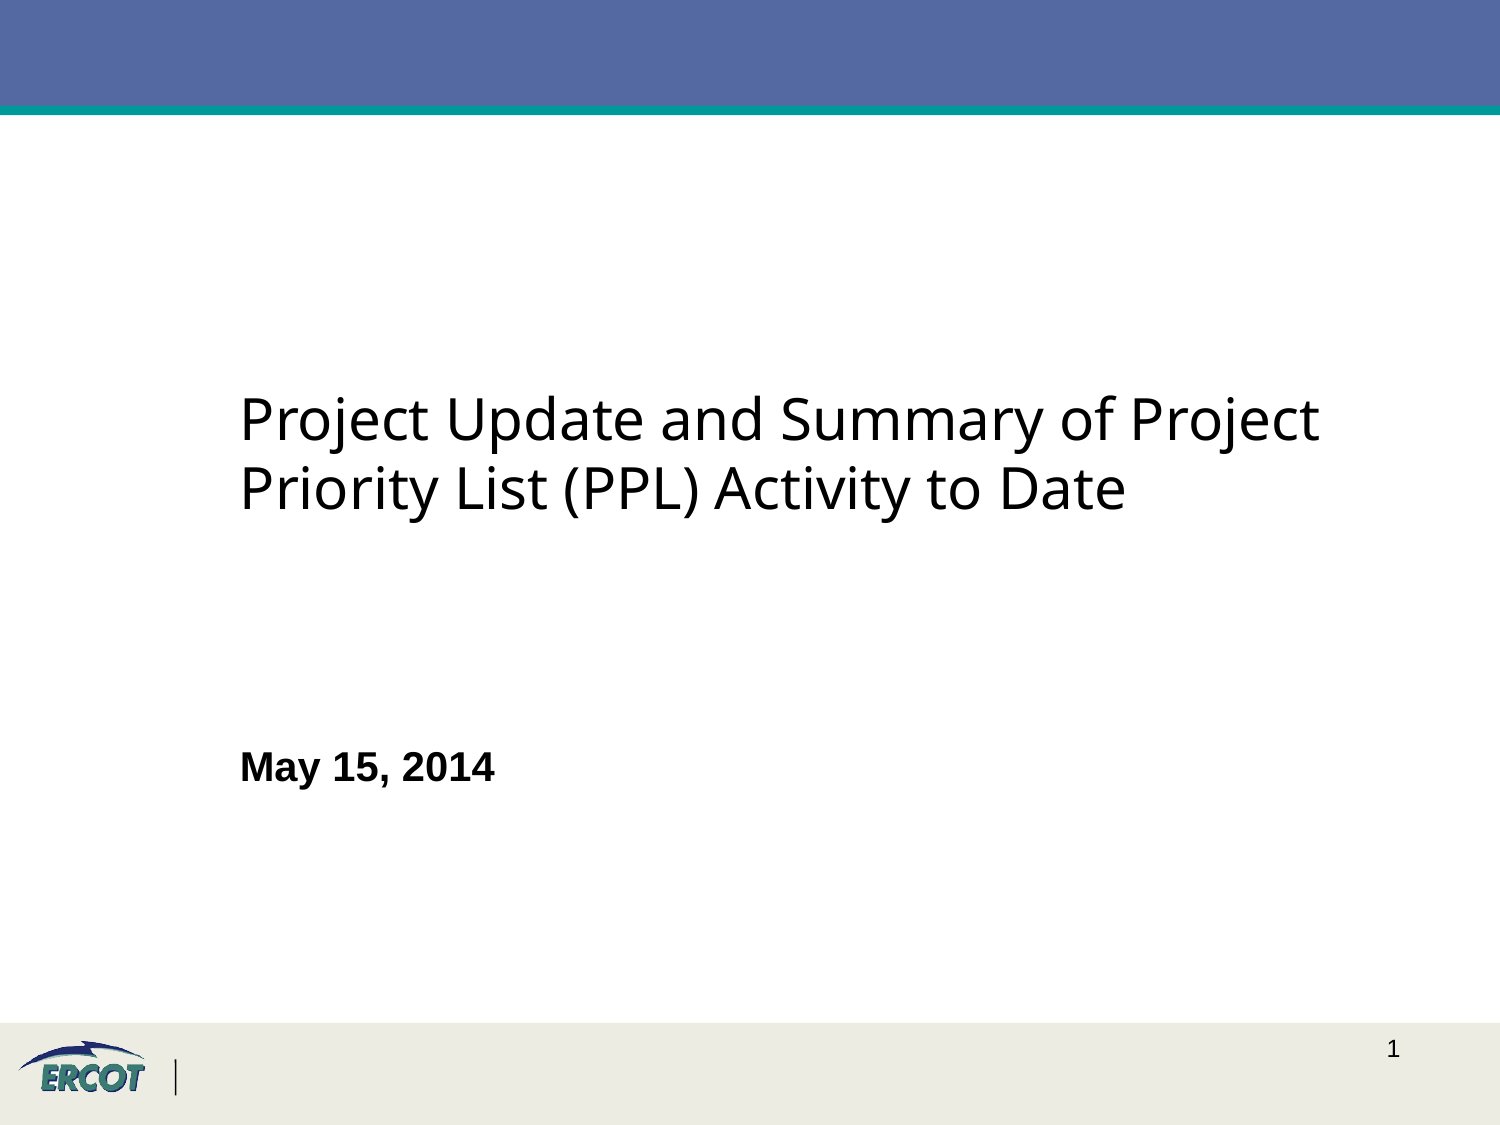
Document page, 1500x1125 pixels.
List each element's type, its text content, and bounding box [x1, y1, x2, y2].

text_box Project Update and Summary of Project Priority List (PPL) Activity to Date [224, 349, 1413, 554]
picture [10, 1031, 151, 1111]
text_box May 15, 2014 [225, 587, 650, 900]
